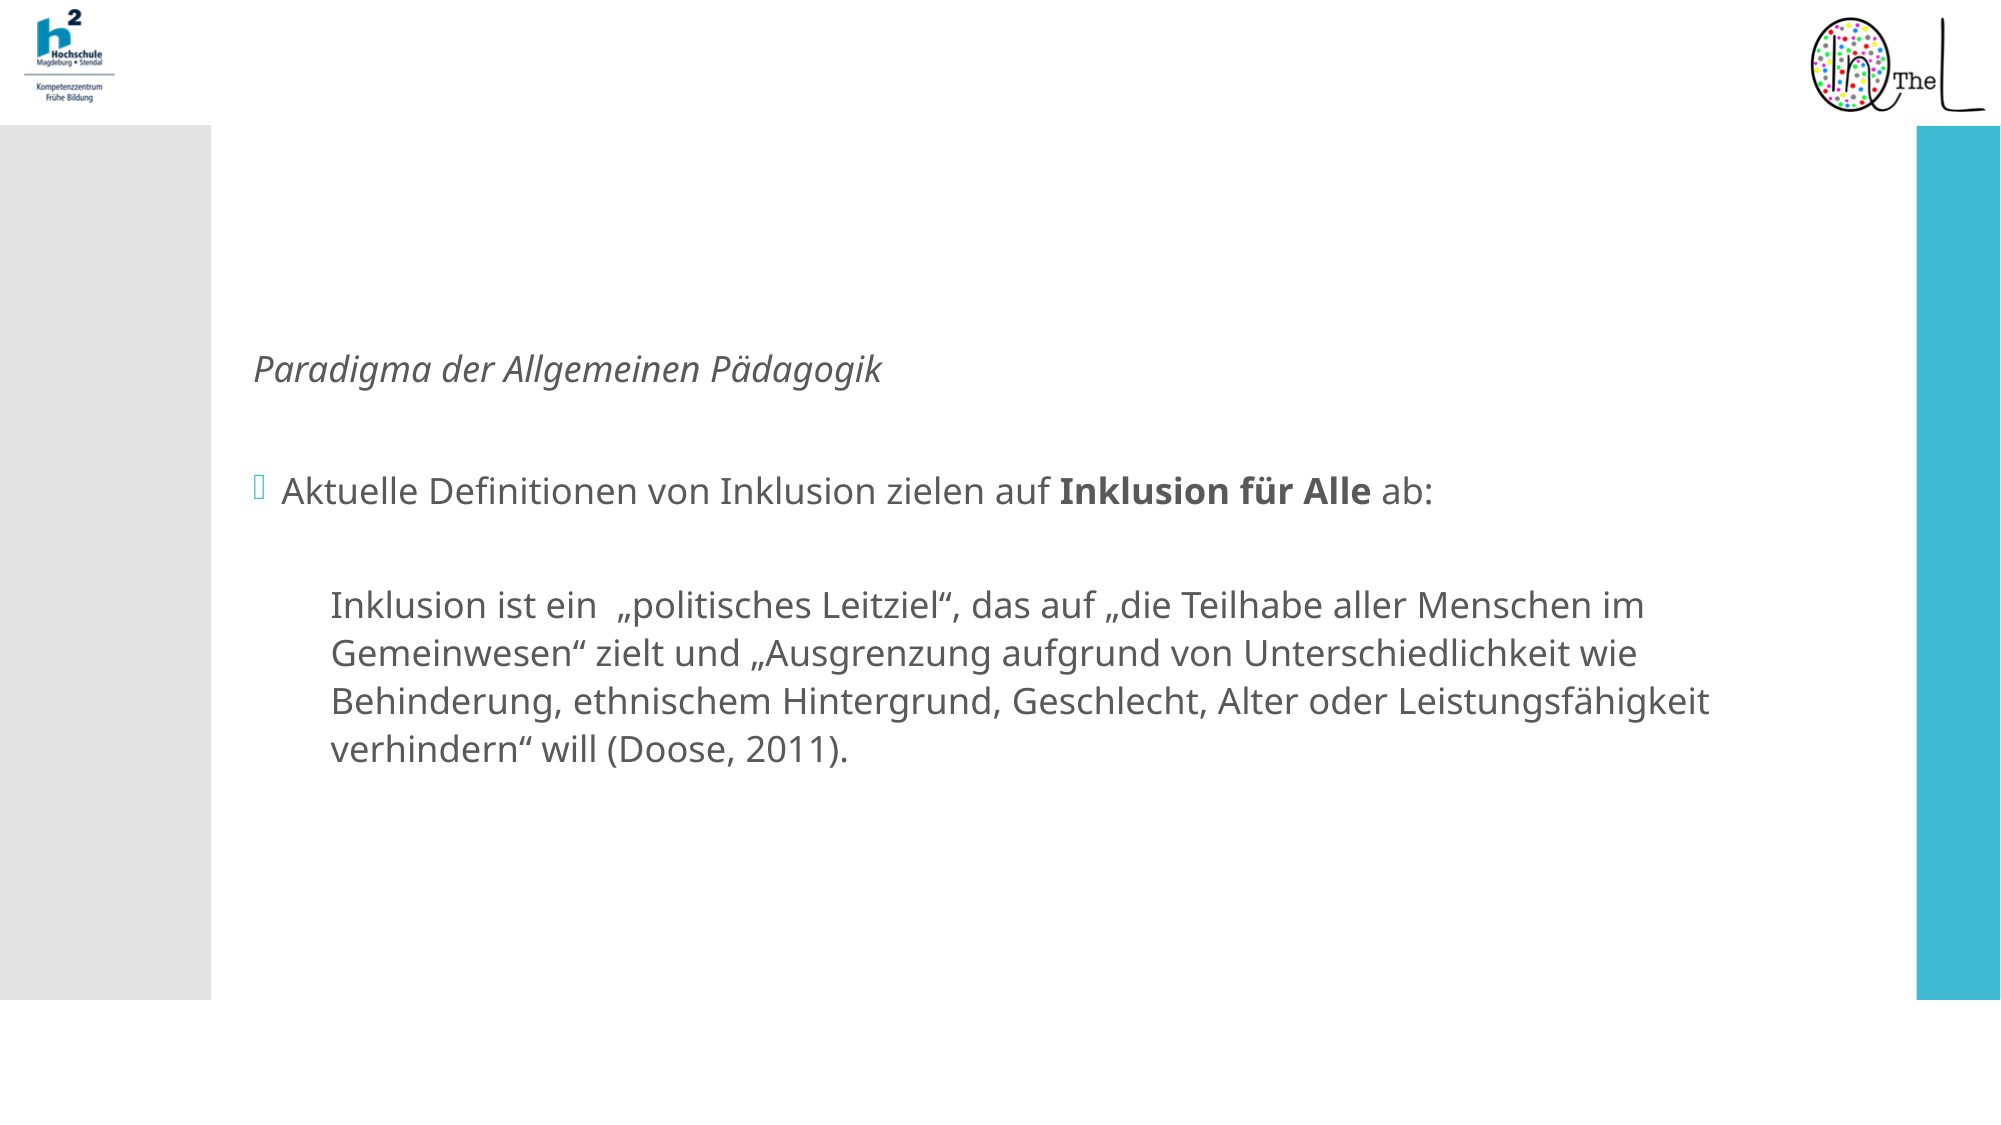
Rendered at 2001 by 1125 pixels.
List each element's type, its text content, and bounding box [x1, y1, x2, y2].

picture [1809, 17, 1987, 113]
picture [13, 0, 127, 113]
list Paradigma der Allgemeinen Pädagogik Aktuelle Definitionen von Inklusion zielen auf Inklusion für Alle ab: Inklusion ist ein „politisches Leitziel“, das auf „die Teilhabe aller Menschen im Gemeinwesen“ zielt und „Ausgrenzung aufgrund von Unterschiedlichkeit wie Behinderung, ethnischem Hintergrund, Geschlecht, Alter oder Leistungsfähigkeit verhindern“ will (Doose, 2011). [238, 343, 1890, 782]
text_box [0, 124, 212, 1001]
text_box [1916, 125, 2000, 1001]
text_box [0, 0, 2000, 1125]
